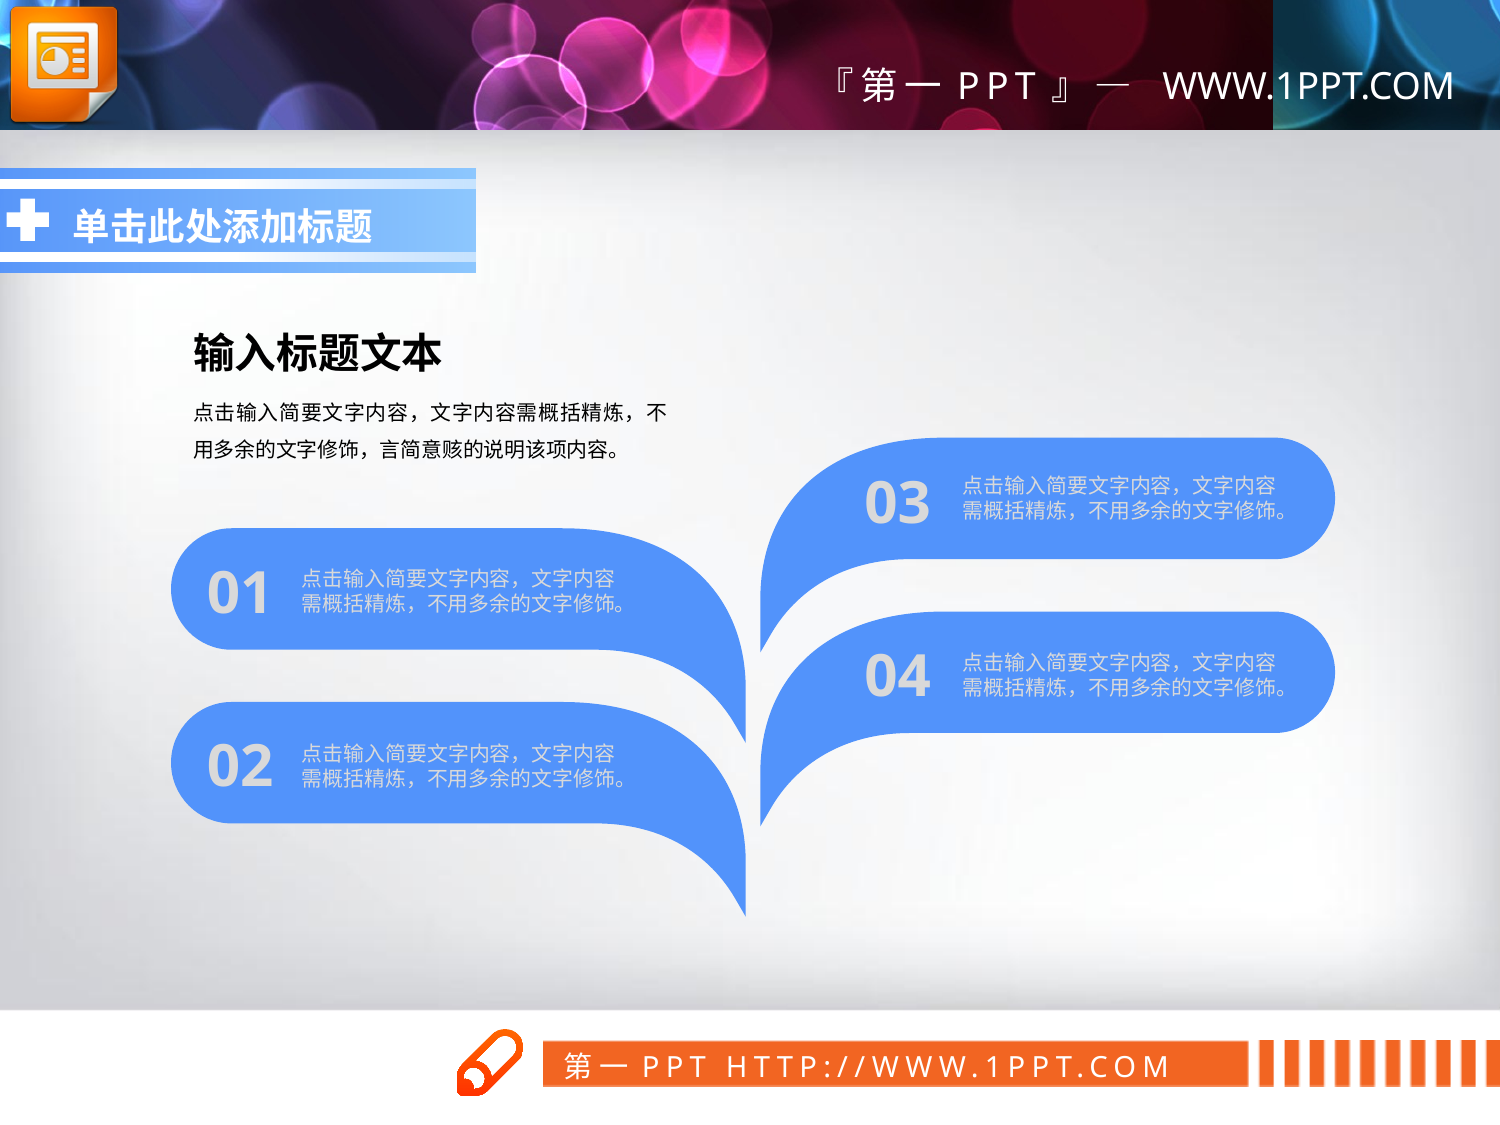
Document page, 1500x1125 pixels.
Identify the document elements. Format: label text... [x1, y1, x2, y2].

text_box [170, 701, 746, 918]
text_box [0, 189, 476, 252]
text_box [760, 611, 1336, 827]
text_box [0, 252, 476, 262]
text_box 点击输入简要文字内容，文字内容需概括精炼，不用多余的文字修饰，言简意赅的说明该项内容。 [193, 387, 668, 463]
text_box 输入标题文本 [193, 326, 476, 377]
text_box [0, 168, 476, 179]
text_box [0, 179, 476, 189]
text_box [170, 527, 746, 701]
text_box [0, 262, 476, 273]
picture [0, 0, 1500, 1012]
picture [543, 1040, 1500, 1087]
text_box [6, 198, 49, 241]
text_box 单击此处添加标题 [57, 195, 390, 256]
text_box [760, 437, 1336, 610]
